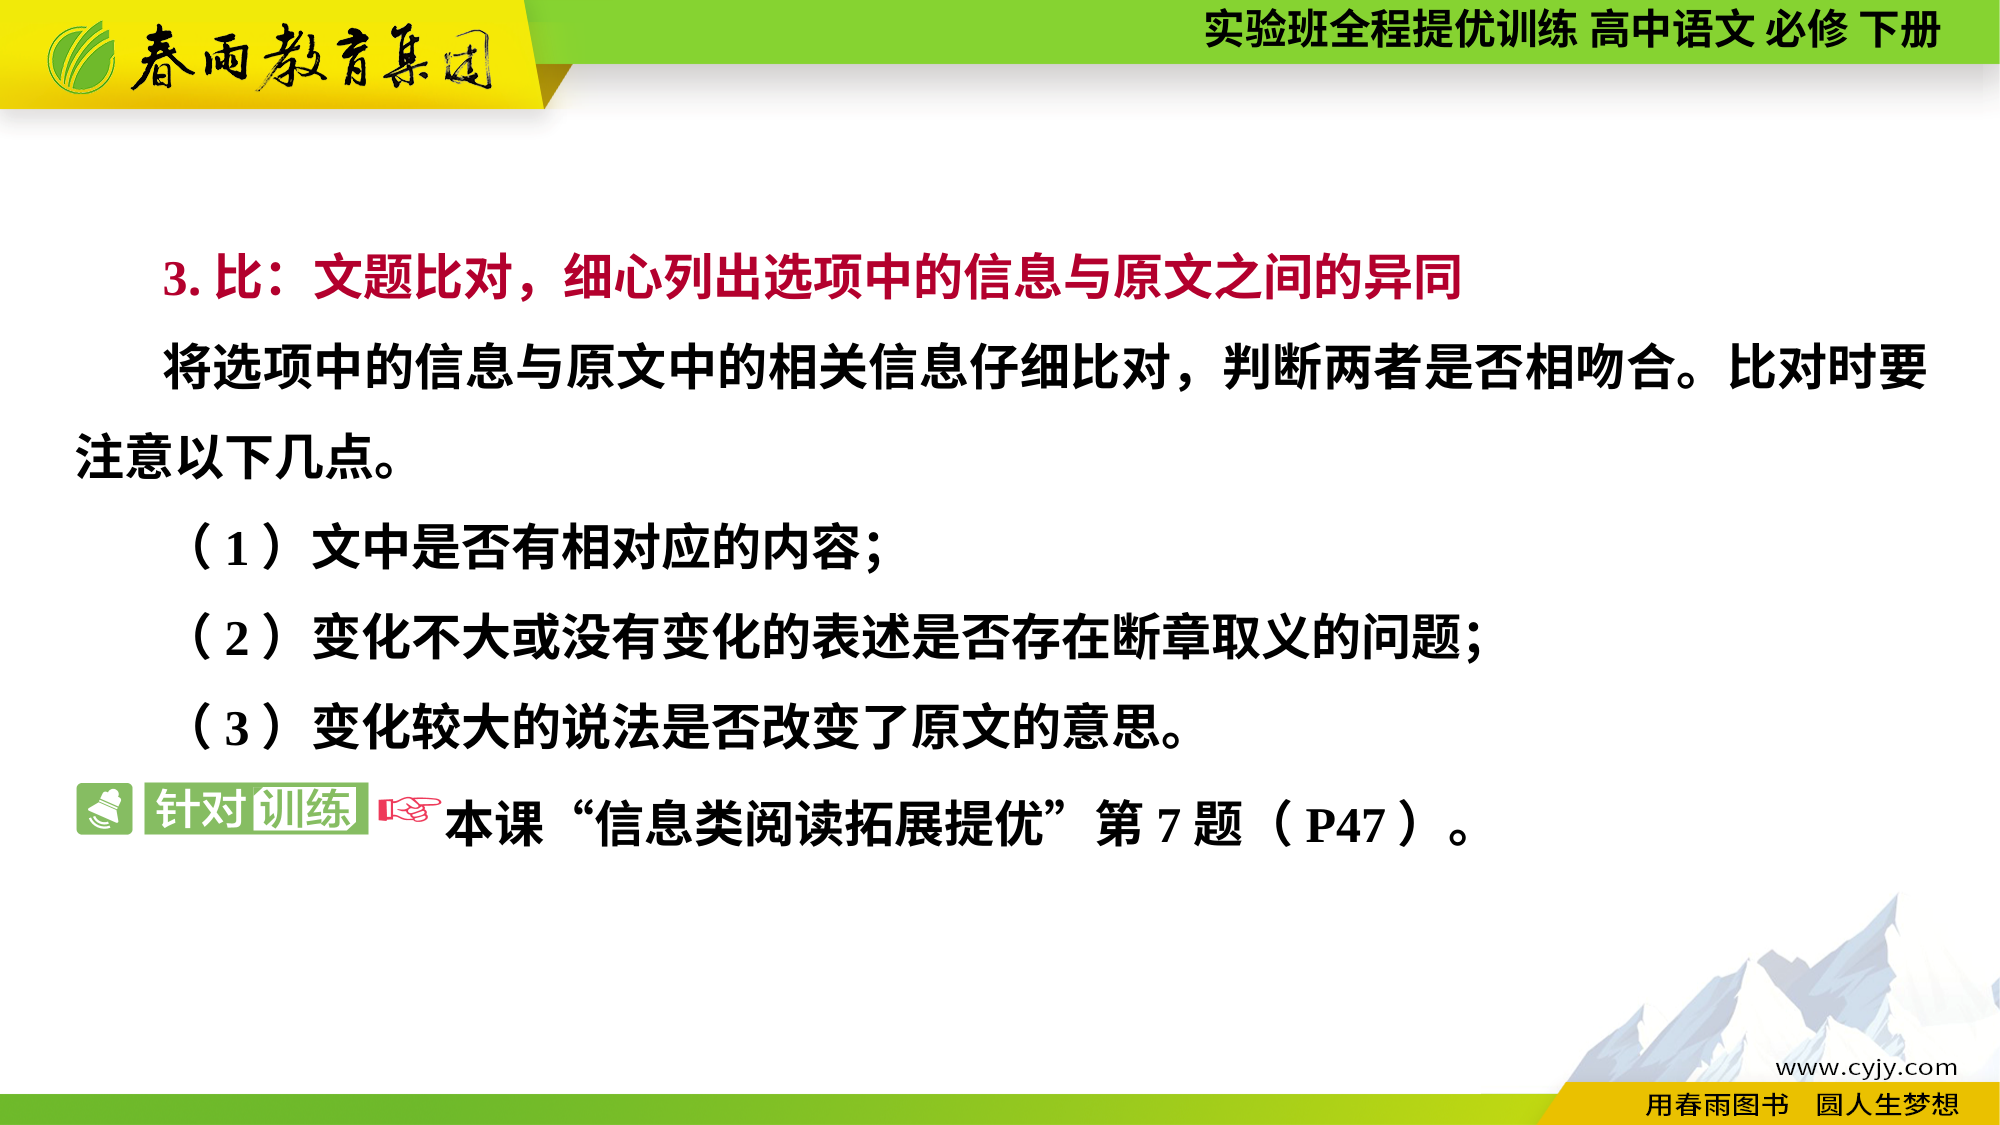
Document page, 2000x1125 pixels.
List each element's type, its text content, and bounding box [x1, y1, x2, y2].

picture [0, 0, 2000, 1125]
text_box 本课“信息类阅读拓展提优”第7题（P47）。 [59, 754, 1944, 860]
list 3.比：文题比对，细心列出选项中的信息与原文之间的异同 将选项中的信息与原文中的相关信息仔细比对，判断两者是否相吻合。比对时要注意以下几点。 （1）文中是否有相对应的内容； （2）变化不大或没有变化的表述是否存在断章取义的问题； （3）变化较大的说法是否改变了原文的意思。 [59, 208, 1944, 754]
